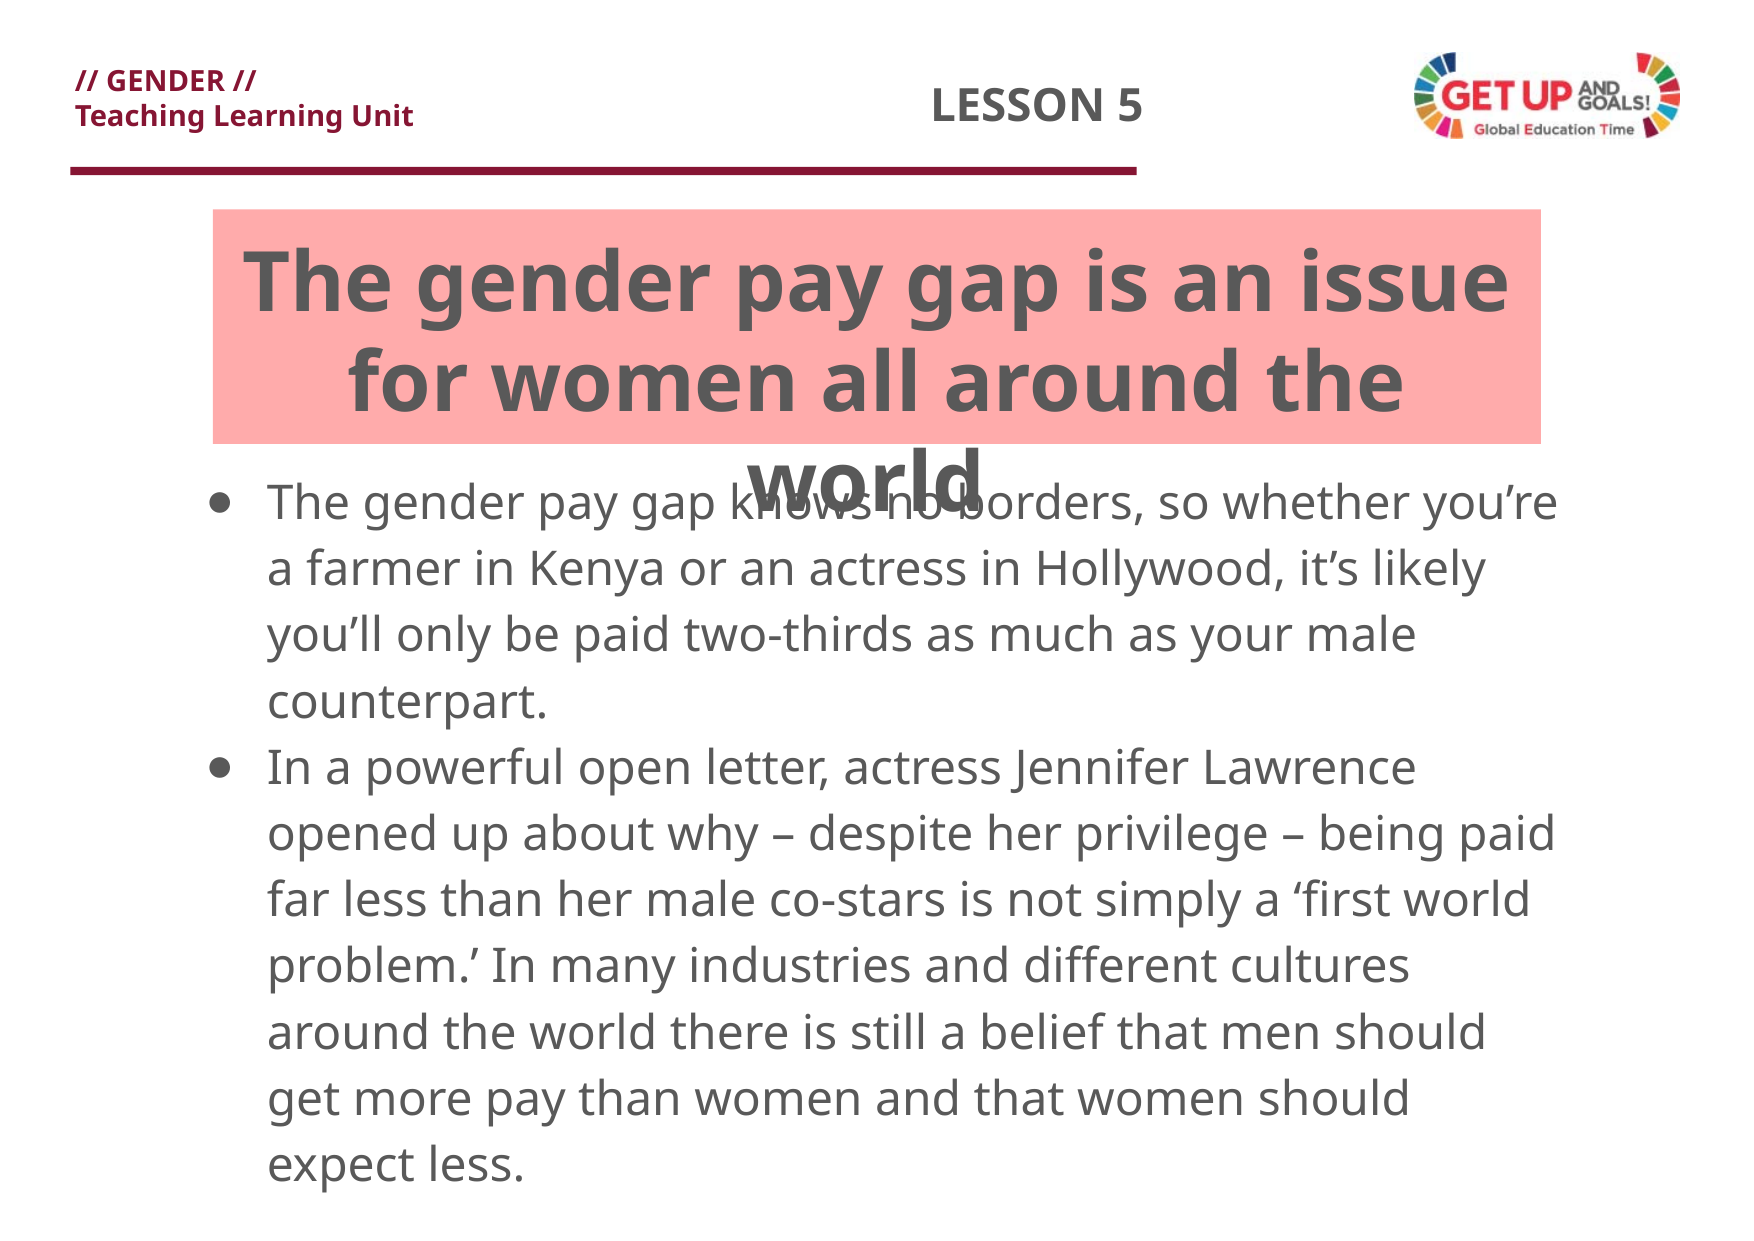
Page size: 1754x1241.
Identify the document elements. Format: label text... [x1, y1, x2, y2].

title The gender pay gap is an issue for women all around the world [212, 209, 1541, 443]
list The gender pay gap knows no borders, so whether you’re a farmer in Kenya or an actress in Hollywood, it’s likely you’ll only be paid two-thirds as much as your male counterpart. In a powerful open letter, actress Jennifer Lawrence opened up about why – despite her privilege – being paid far less than her male co-stars is not simply a ‘first world problem.’ In many industries and different cultures around the world there is still a belief that men should get more pay than women and that women should expect less. [172, 443, 1581, 1213]
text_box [59, 47, 1680, 176]
